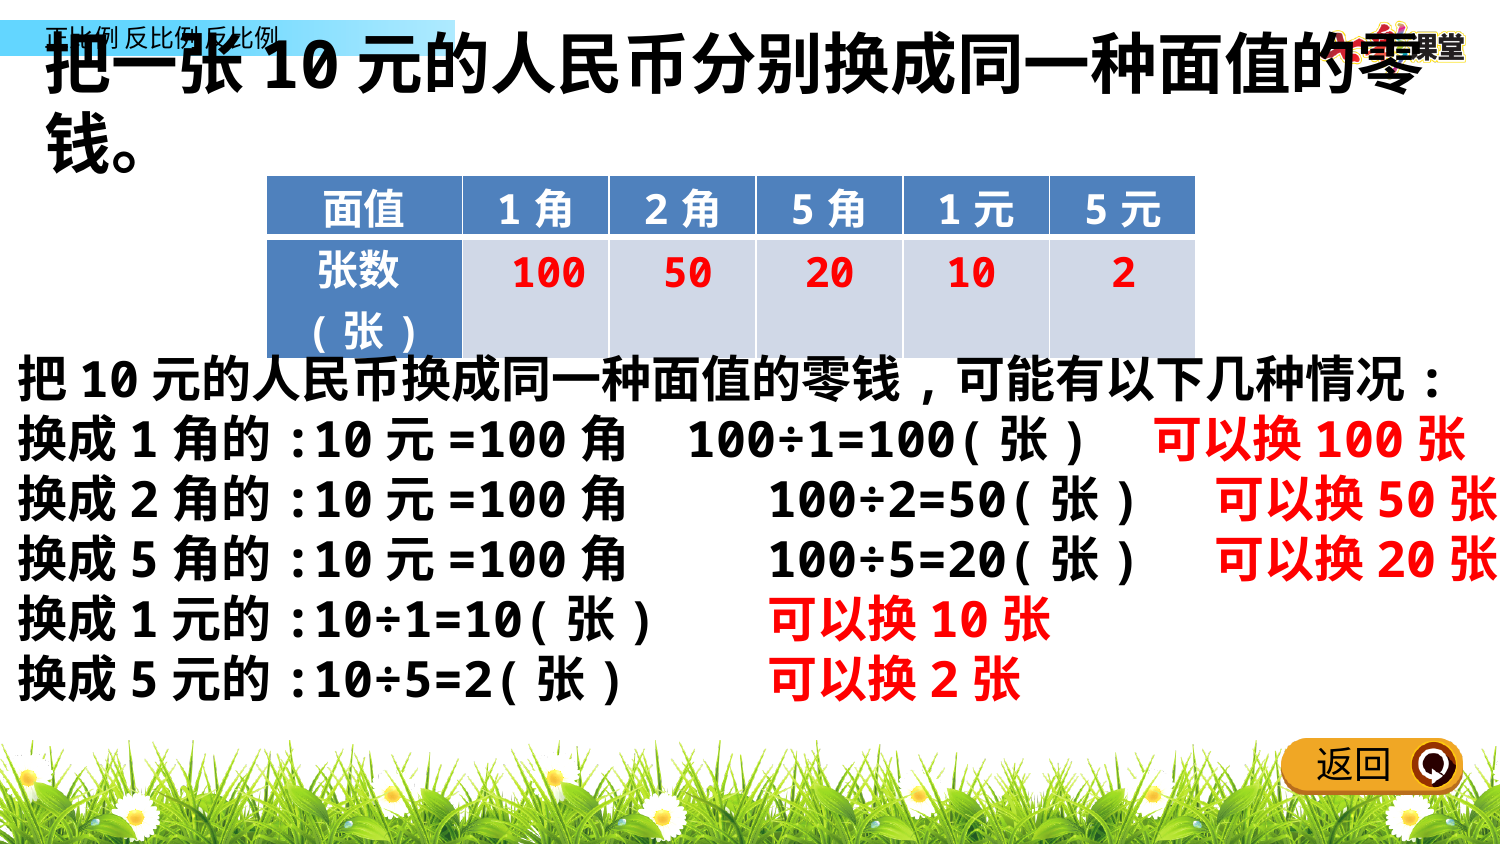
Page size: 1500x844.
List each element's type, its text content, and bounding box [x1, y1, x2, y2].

table_header 1元 [904, 190, 1049, 234]
text_box 10 [931, 238, 1012, 303]
text_box 2 [1096, 238, 1151, 303]
picture [0, 740, 1500, 844]
table_cell [904, 240, 1049, 340]
table_header 5元 [1050, 190, 1195, 234]
table_cell [610, 240, 755, 340]
table_cell [757, 240, 902, 340]
table_cell 张数(张) [267, 240, 462, 340]
text_box 50 [648, 238, 728, 303]
table_header 1角 [463, 190, 608, 234]
table_header 5角 [757, 190, 902, 234]
text_box 把一张10元的人民币分别换成同一种面值的零钱。 [29, 14, 1500, 190]
table_cell [463, 240, 608, 340]
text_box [1281, 733, 1464, 795]
text_box 20 [789, 238, 870, 303]
text_box 把10元的人民币换成同一种面值的零钱,可能有以下几种情况: 换成1角的:10元=100角 100÷1=100(张) 可以换100张 换成2角的:10元=100角 100÷2=50(张) 可以换50张 换成5角的:10元=100角 100÷5=20(张) 可以换20张 换成1元的:10÷1=10(张) 可以换10张 换成5元的:10÷5=2(张) 可以换2张 [2, 340, 1500, 716]
table_header 面值 [267, 190, 462, 234]
table_cell [1050, 240, 1195, 340]
table_header 2角 [610, 190, 755, 234]
text_box 100 [496, 238, 602, 303]
